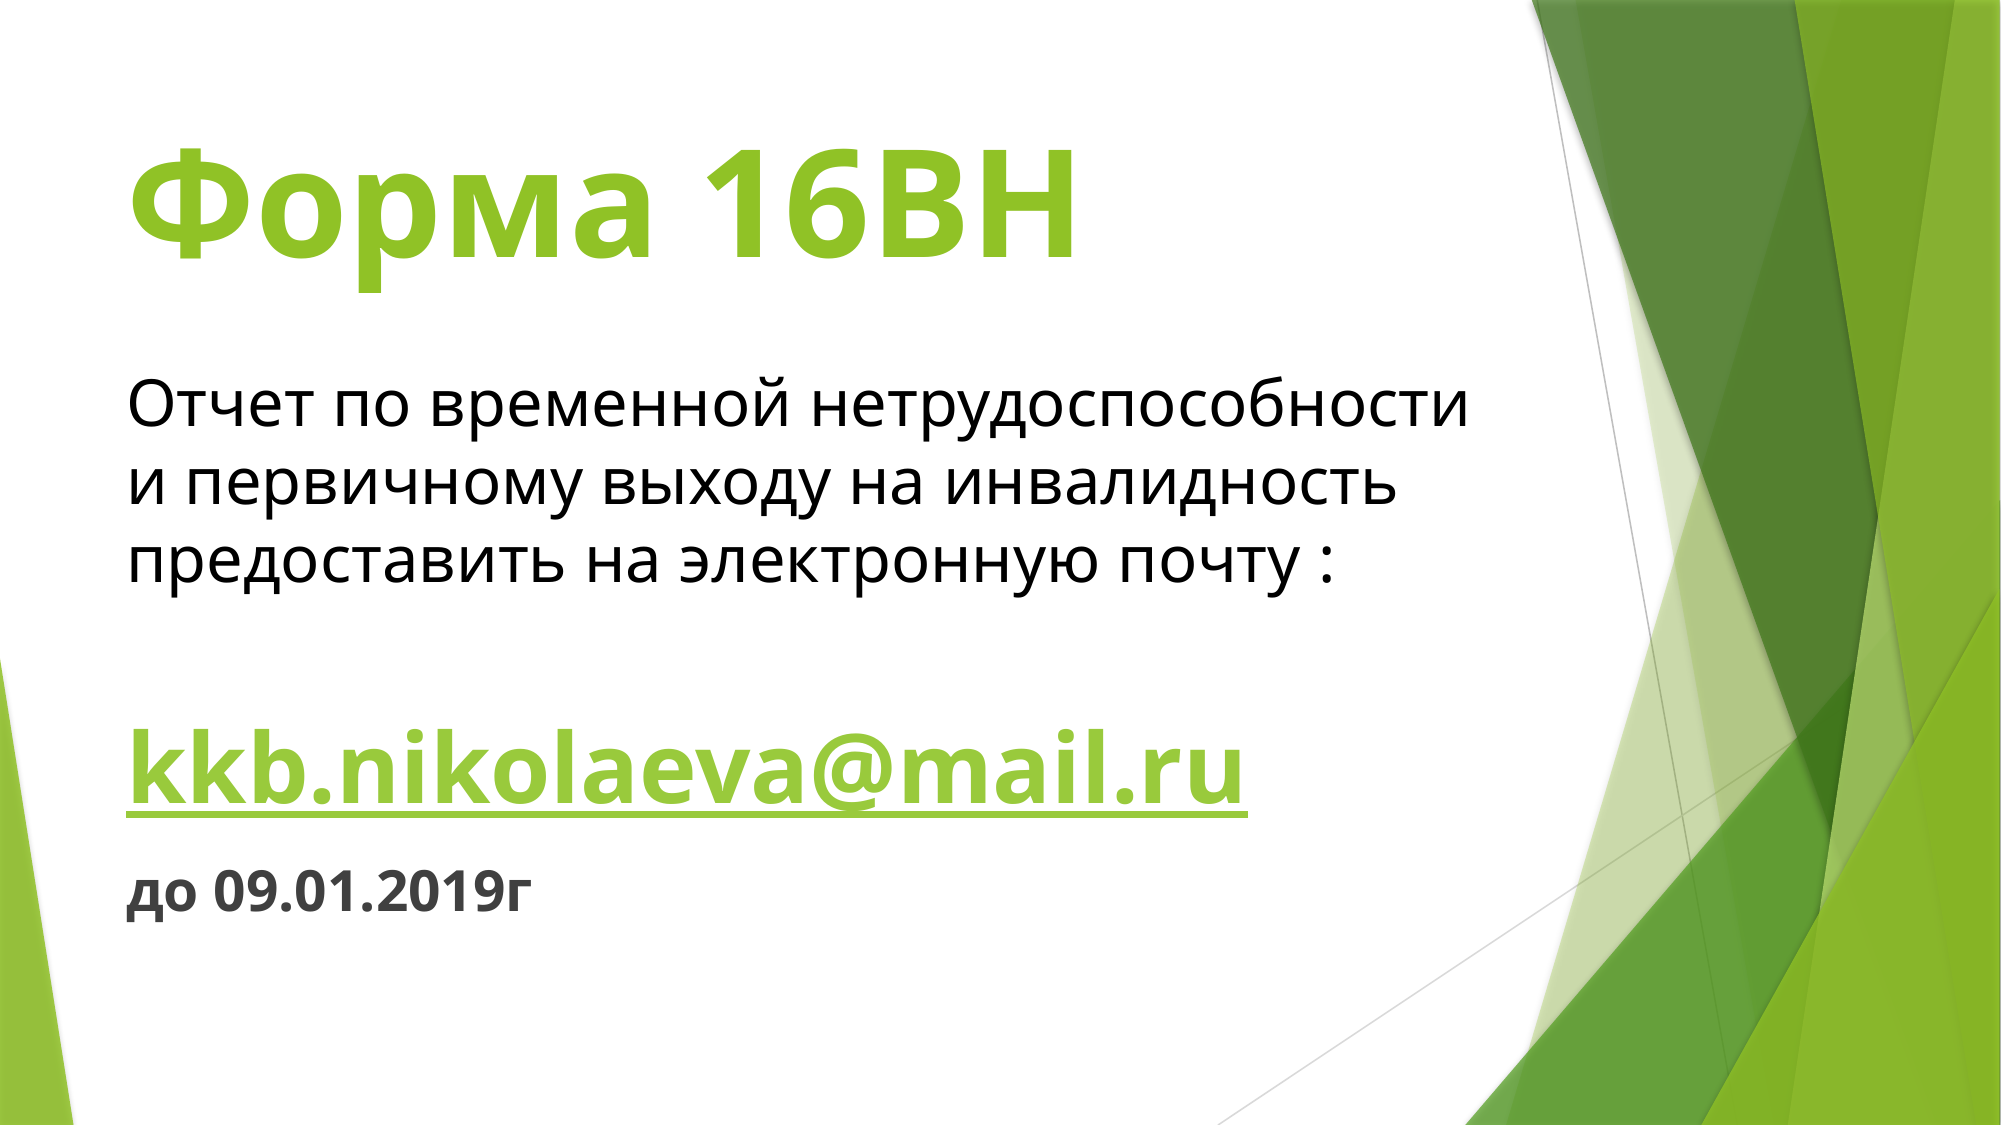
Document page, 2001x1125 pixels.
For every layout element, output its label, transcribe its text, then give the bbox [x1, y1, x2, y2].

list Отчет по временной нетрудоспособности и первичному выходу на инвалидность предоставить на электронную почту : kkb.nikolaeva@mail.ru до 09.01.2019г [111, 354, 1522, 992]
title Форма 16ВН [111, 99, 1522, 317]
